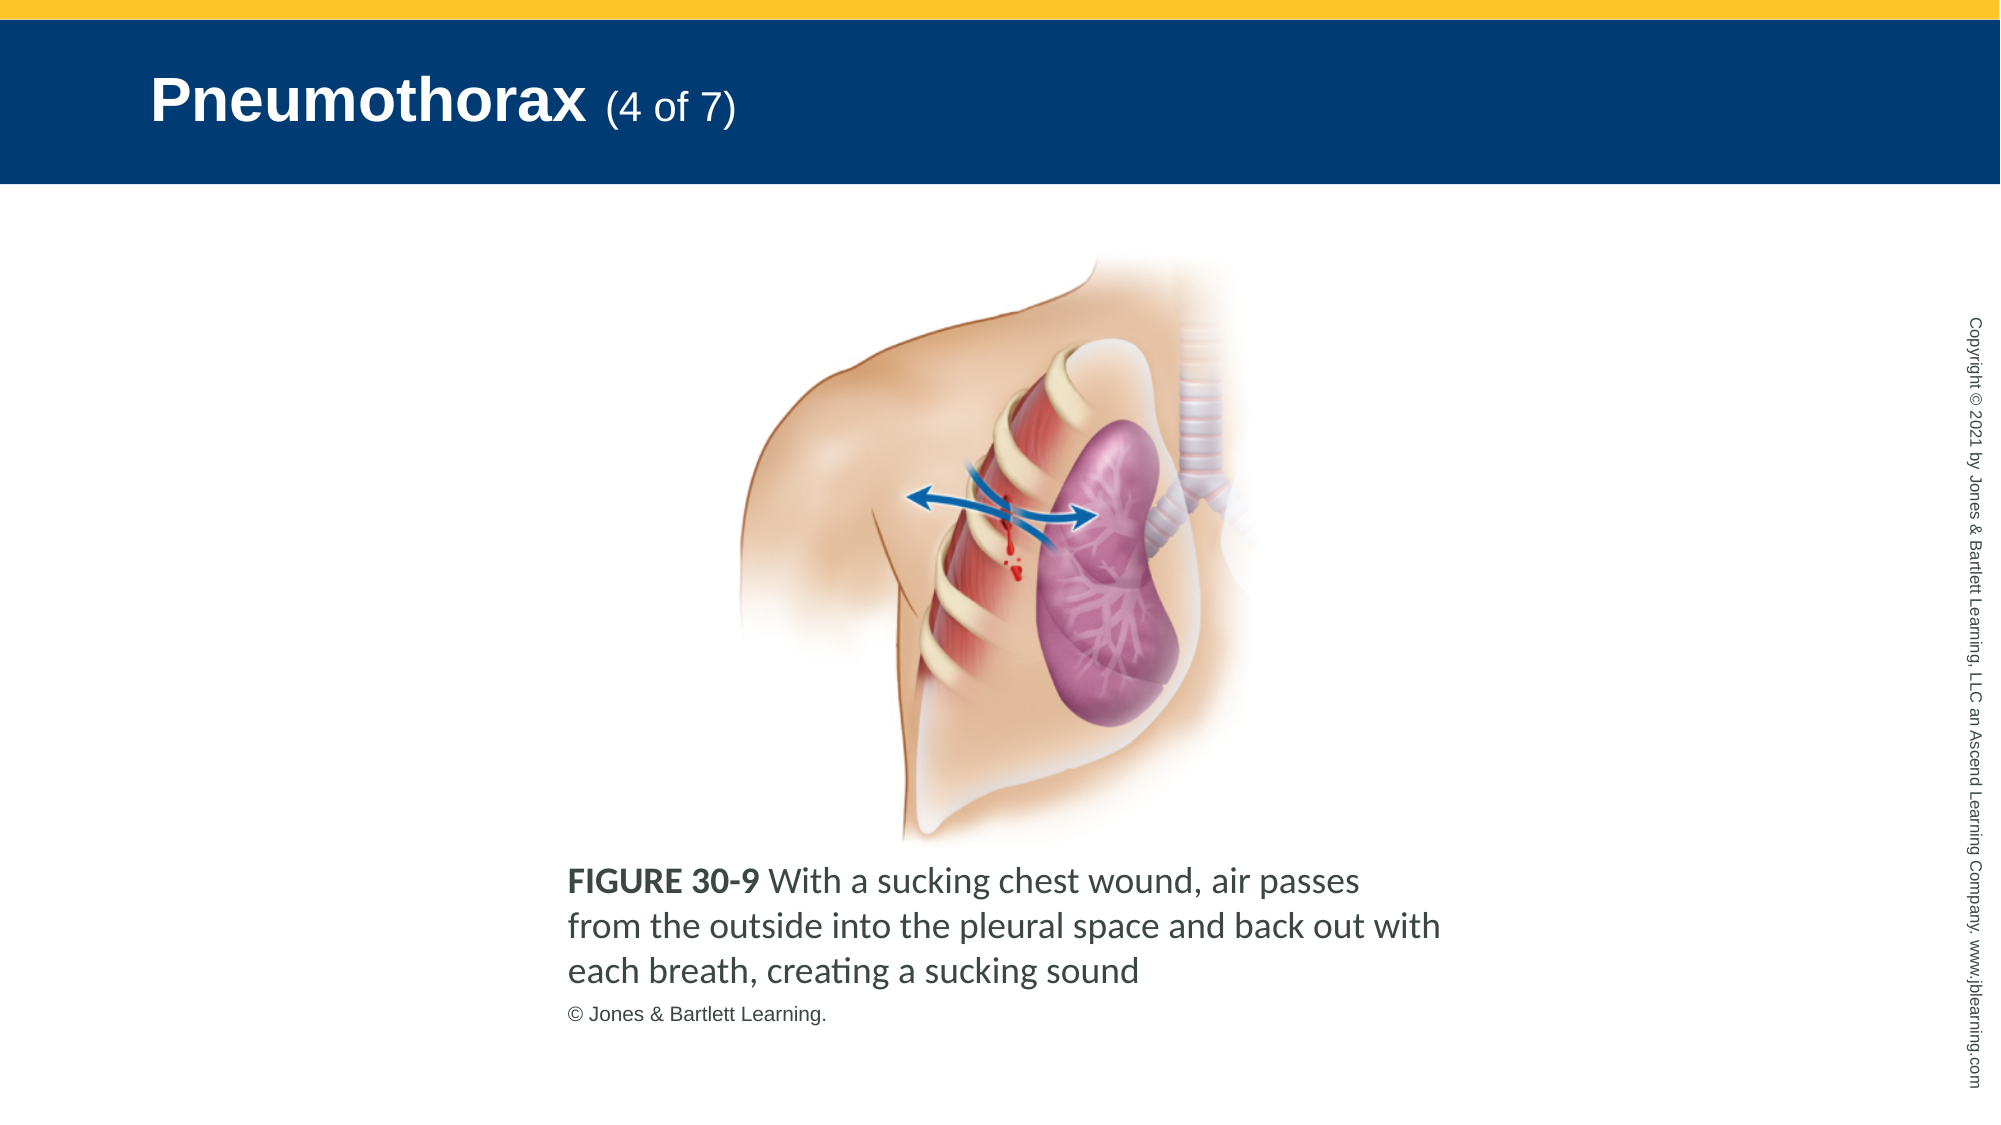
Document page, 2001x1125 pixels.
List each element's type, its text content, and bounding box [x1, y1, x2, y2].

picture [706, 242, 1282, 858]
text_box FIGURE 30-9 With a sucking chest wound, air passes from the outside into the pleural space and back out with each breath, creating a sucking sound [553, 848, 1485, 999]
text_box © Jones & Bartlett Learning. [553, 992, 843, 1033]
title Pneumothorax (4 of 7) [0, 19, 2000, 185]
